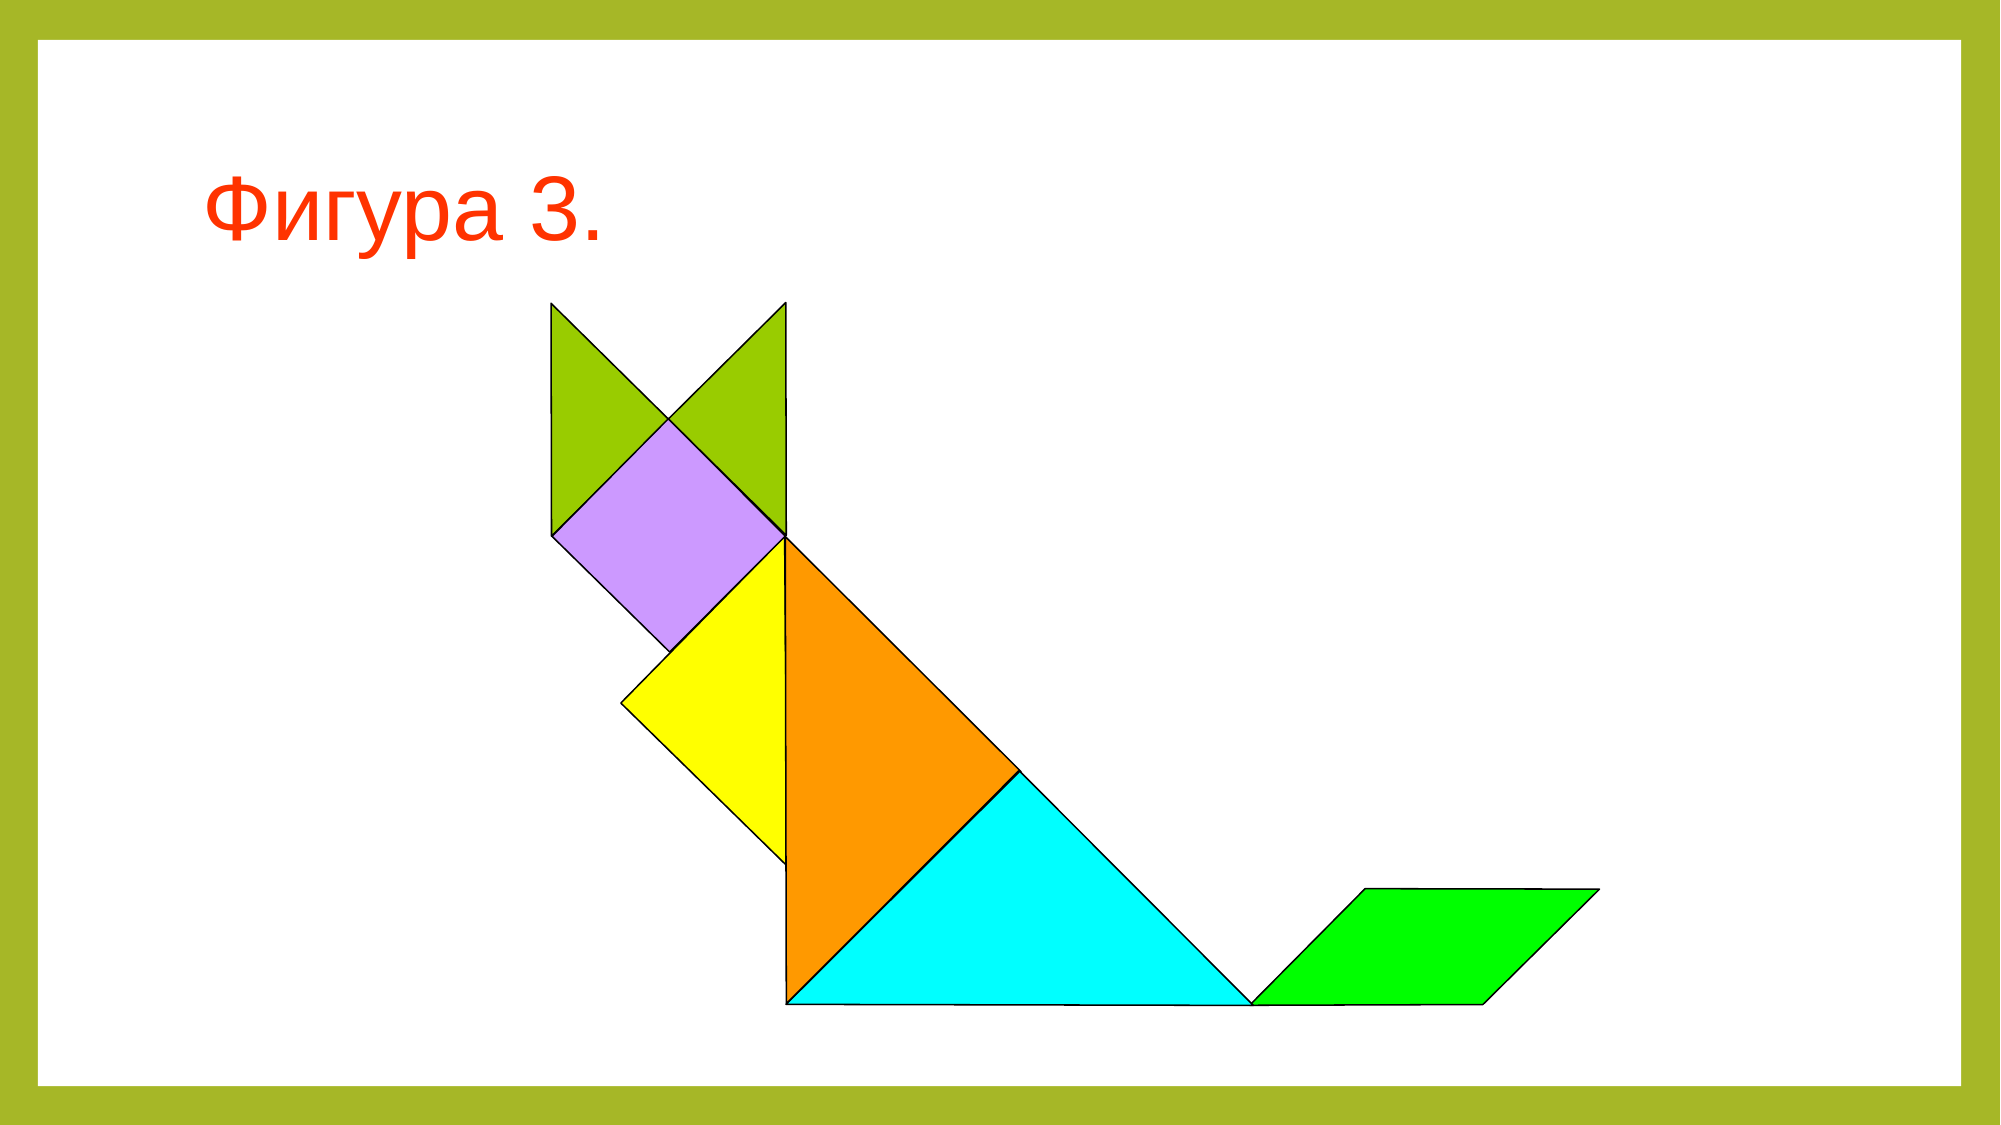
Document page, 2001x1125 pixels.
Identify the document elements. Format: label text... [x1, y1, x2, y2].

title Фигура 3. [187, 99, 1808, 323]
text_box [550, 302, 1600, 1006]
